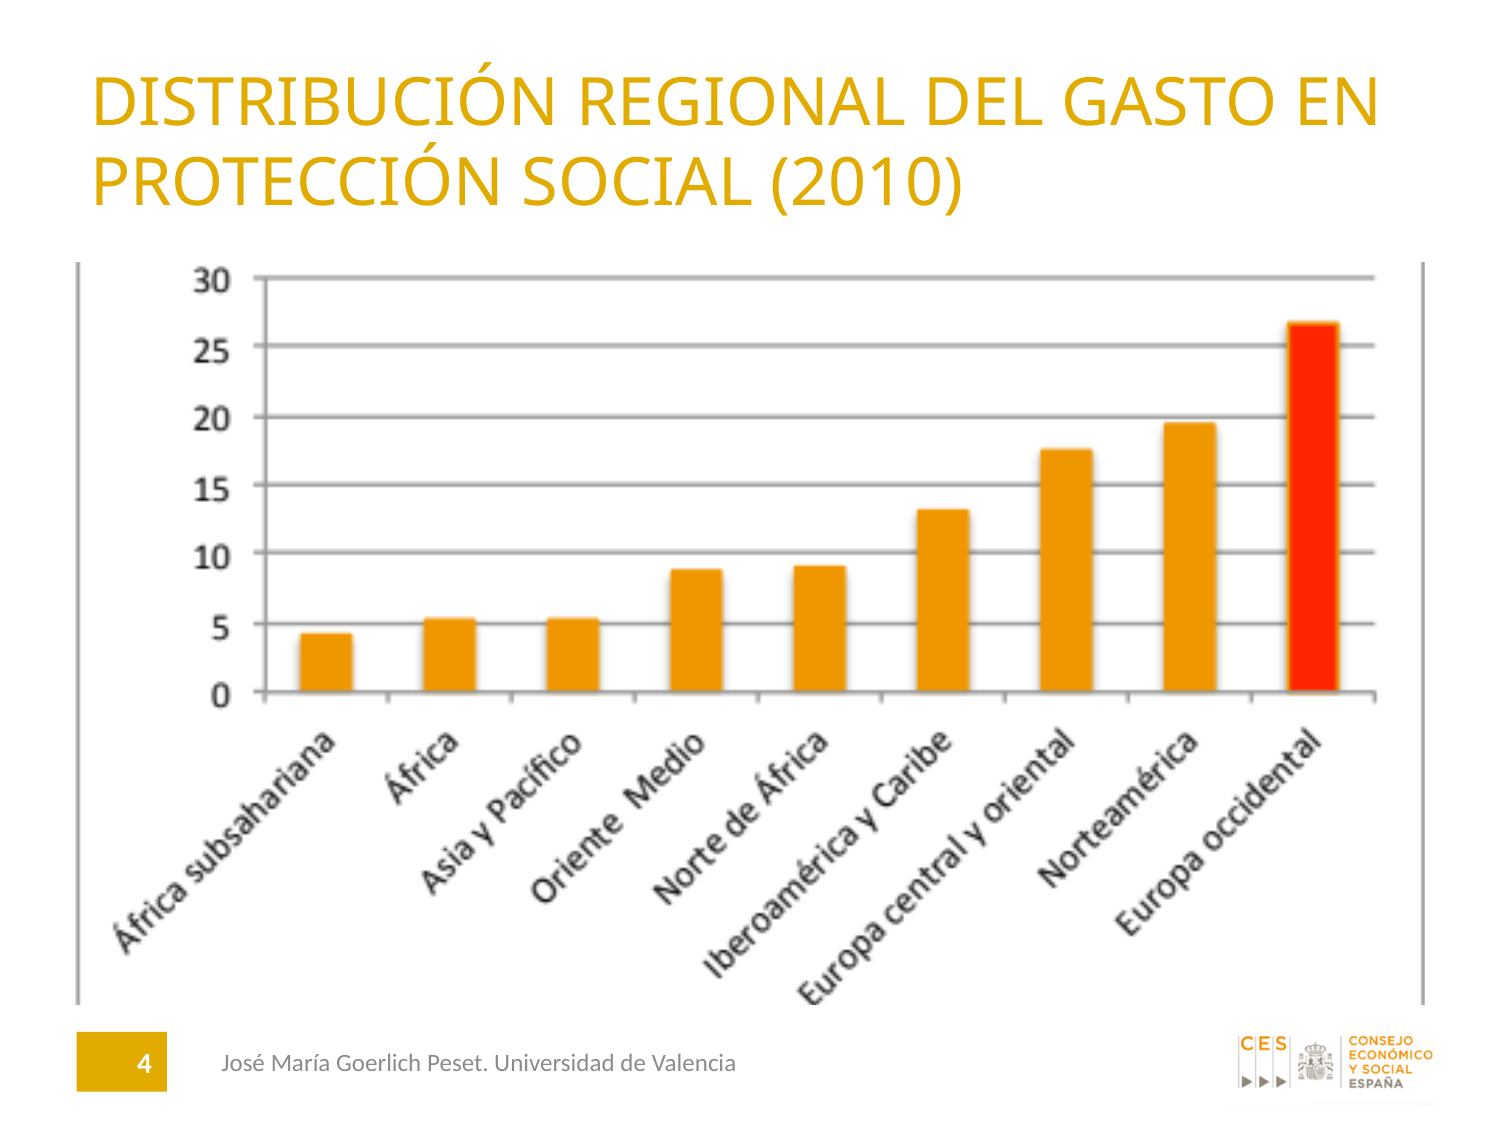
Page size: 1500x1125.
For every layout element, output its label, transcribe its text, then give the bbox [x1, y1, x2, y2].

title Distribución regional del gasto en protección social (2010) [75, 45, 1425, 233]
picture [1222, 1017, 1436, 1106]
footer José María Goerlich Peset. Universidad de Valencia [206, 1031, 1211, 1092]
slide_number 4 [76, 1031, 167, 1092]
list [74, 262, 1426, 1006]
